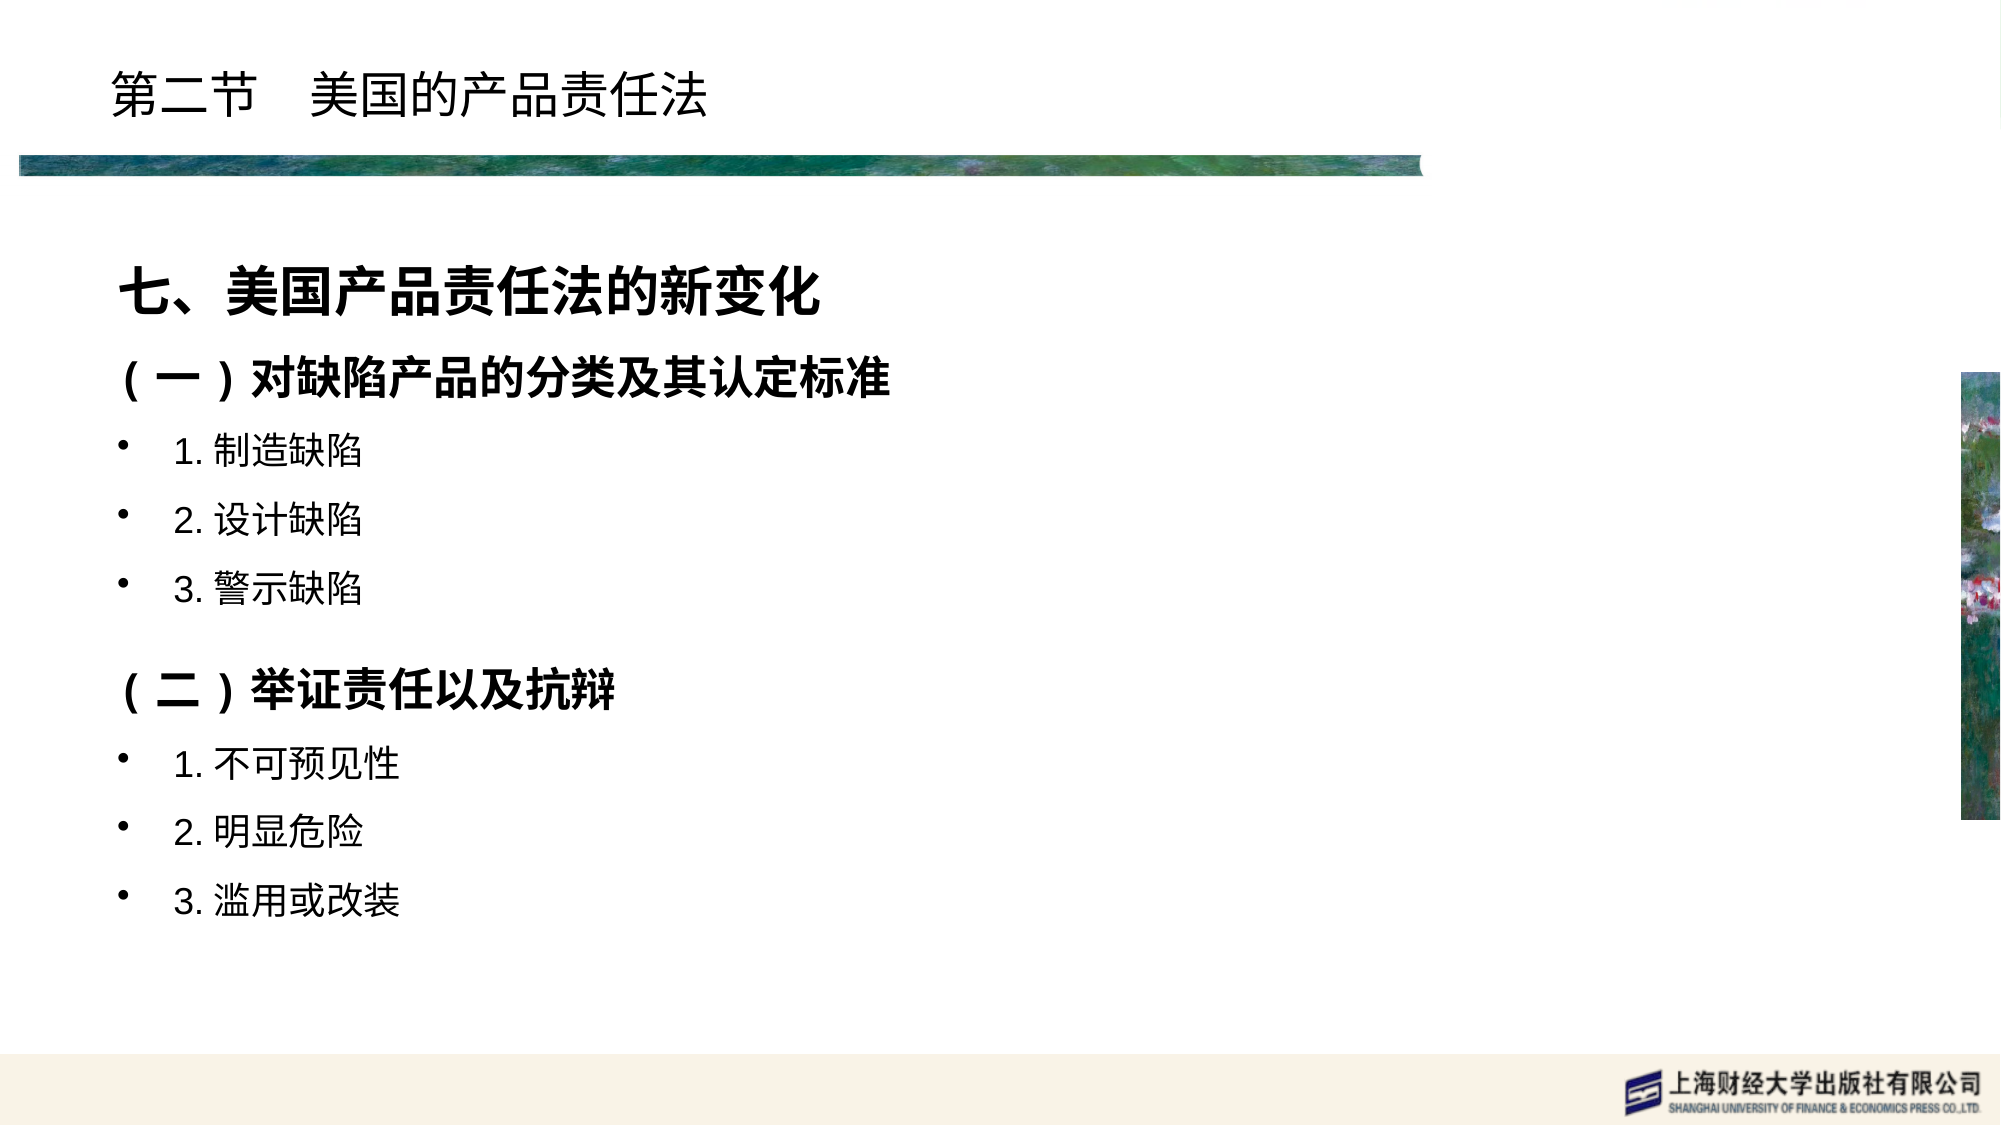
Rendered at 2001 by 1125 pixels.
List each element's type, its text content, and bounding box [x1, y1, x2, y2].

title 第二节 美国的产品责任法 [94, 42, 1451, 146]
picture [0, 0, 2001, 1125]
list 七、美国产品责任法的新变化 (一)对缺陷产品的分类及其认定标准 1.制造缺陷 2.设计缺陷 3.警示缺陷 (二)举证责任以及抗辩 1.不可预见性 2.明显危险 3.滥用或改装 [102, 233, 1898, 1032]
